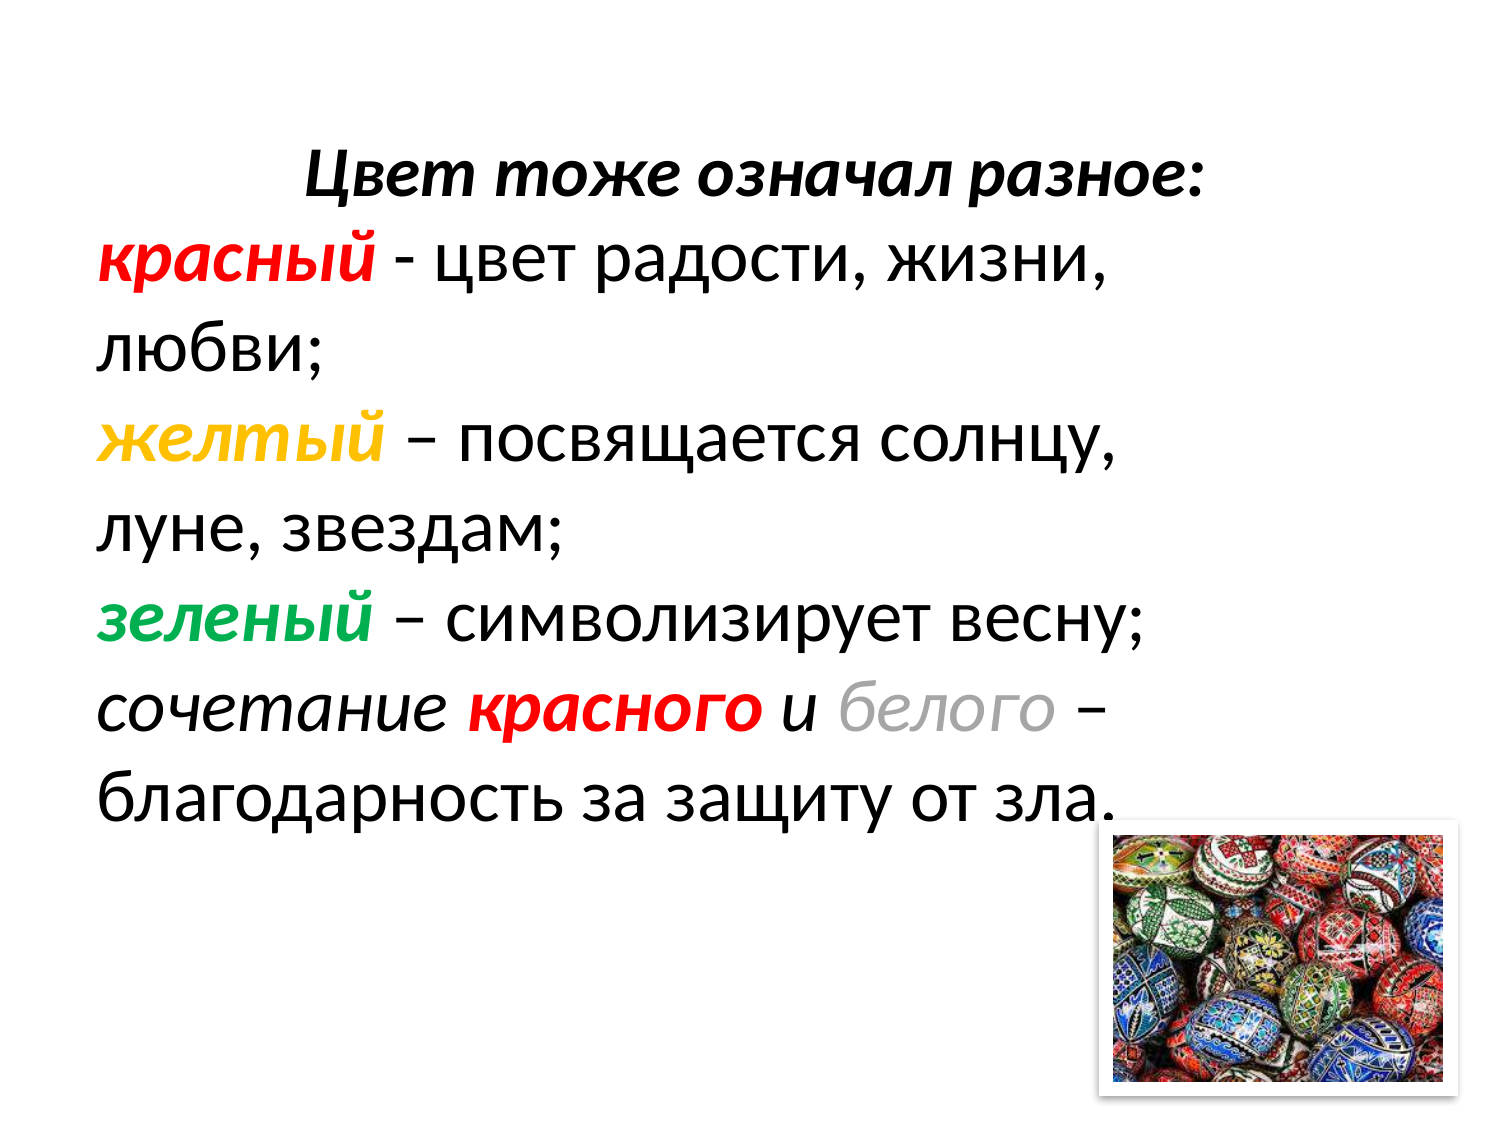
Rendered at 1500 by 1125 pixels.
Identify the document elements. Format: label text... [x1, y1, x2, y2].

title Цвет тоже означал разное: [82, 117, 1445, 305]
picture [1113, 834, 1444, 1082]
text_box красный - цвет радости, жизни, любви; желтый – посвящается солнцу, луне, звездам; зеленый – символизирует весну; сочетание красного и белого – благодарность за защиту от зла. [81, 199, 1254, 889]
